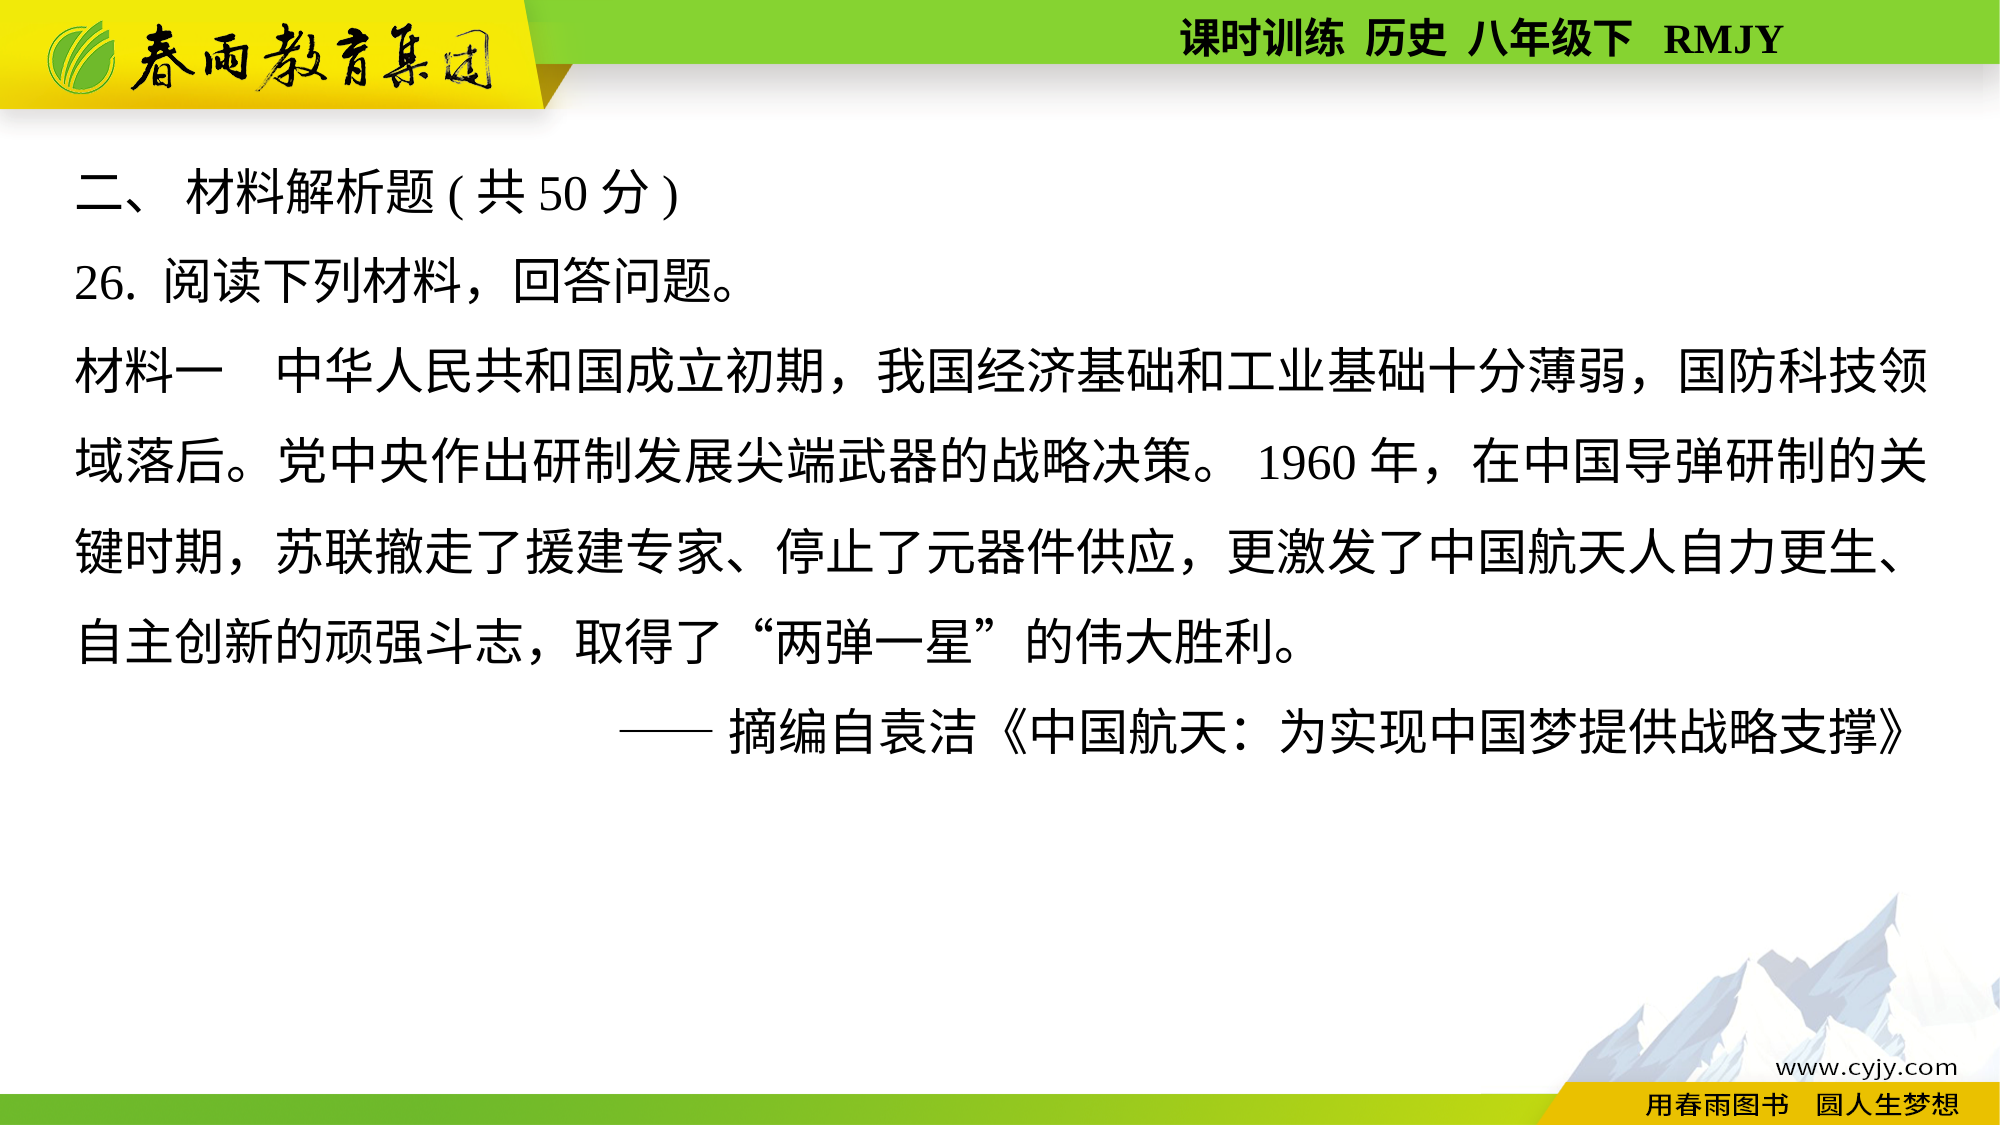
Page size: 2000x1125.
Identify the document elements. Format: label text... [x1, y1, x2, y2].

picture [0, 0, 2000, 1125]
list 二、 材料解析题(共50分) 26. 阅读下列材料，回答问题。 材料一 中华人民共和国成立初期，我国经济基础和工业基础十分薄弱，国防科技领域落后。党中央作出研制发展尖端武器的战略决策。1960年，在中国导弹研制的关键时期，苏联撤走了援建专家、停止了元器件供应，更激发了中国航天人自力更生、自主创新的顽强斗志，取得了“两弹一星”的伟大胜利。 ——摘编自袁洁《中国航天：为实现中国梦提供战略支撑》 [59, 122, 1944, 774]
